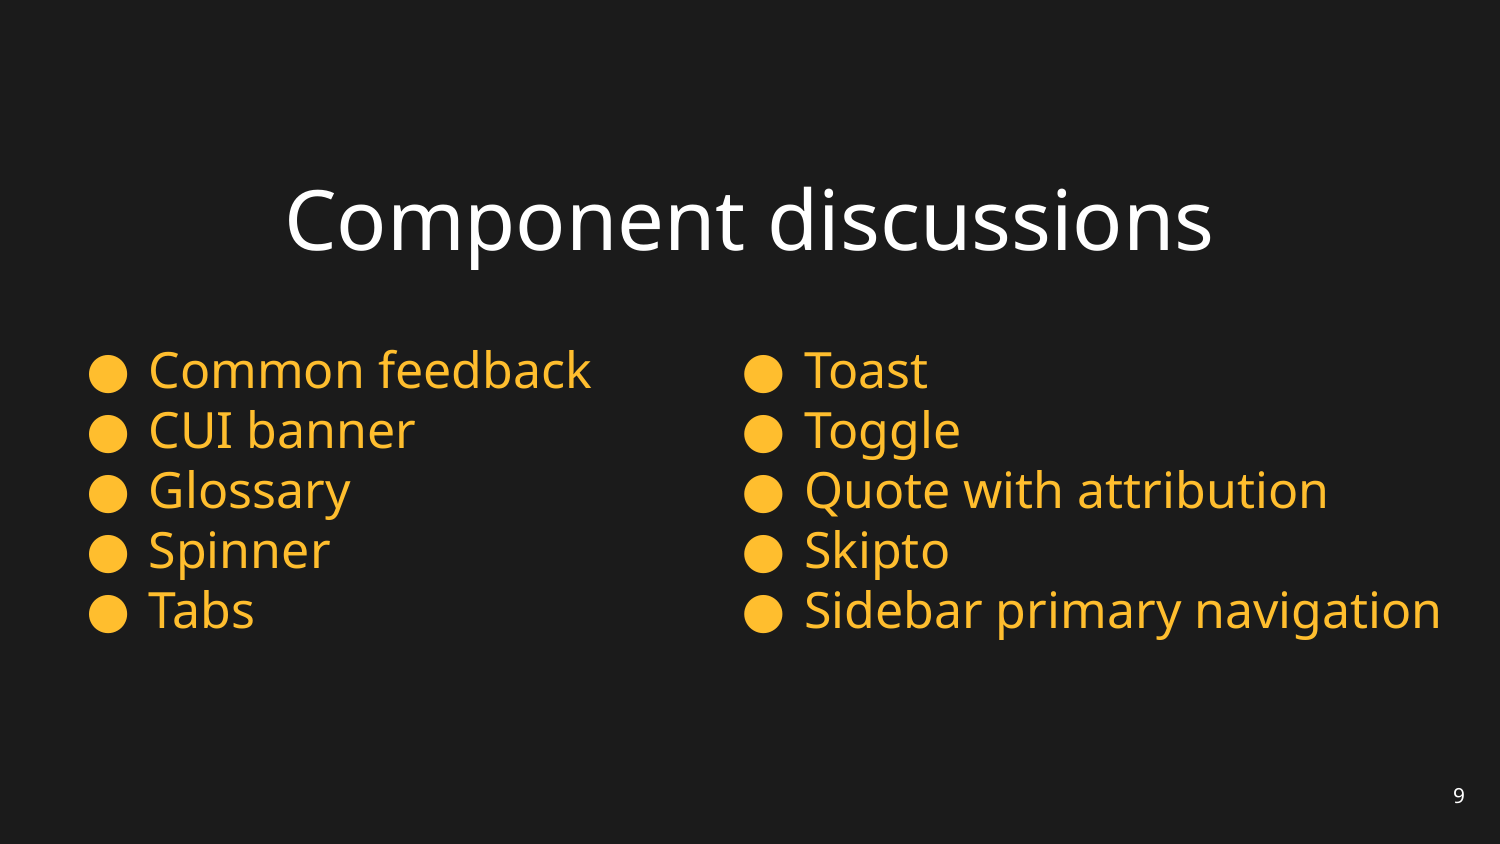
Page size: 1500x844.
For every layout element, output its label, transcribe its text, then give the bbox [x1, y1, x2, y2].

text_box Common feedback CUI banner Glossary Spinner Tabs [58, 323, 714, 661]
text_box Toast Toggle Quote with attribution Skipto Sidebar primary navigation [714, 323, 1465, 661]
title Component discussions [51, 72, 1449, 371]
slide_number 9 [1389, 764, 1480, 830]
